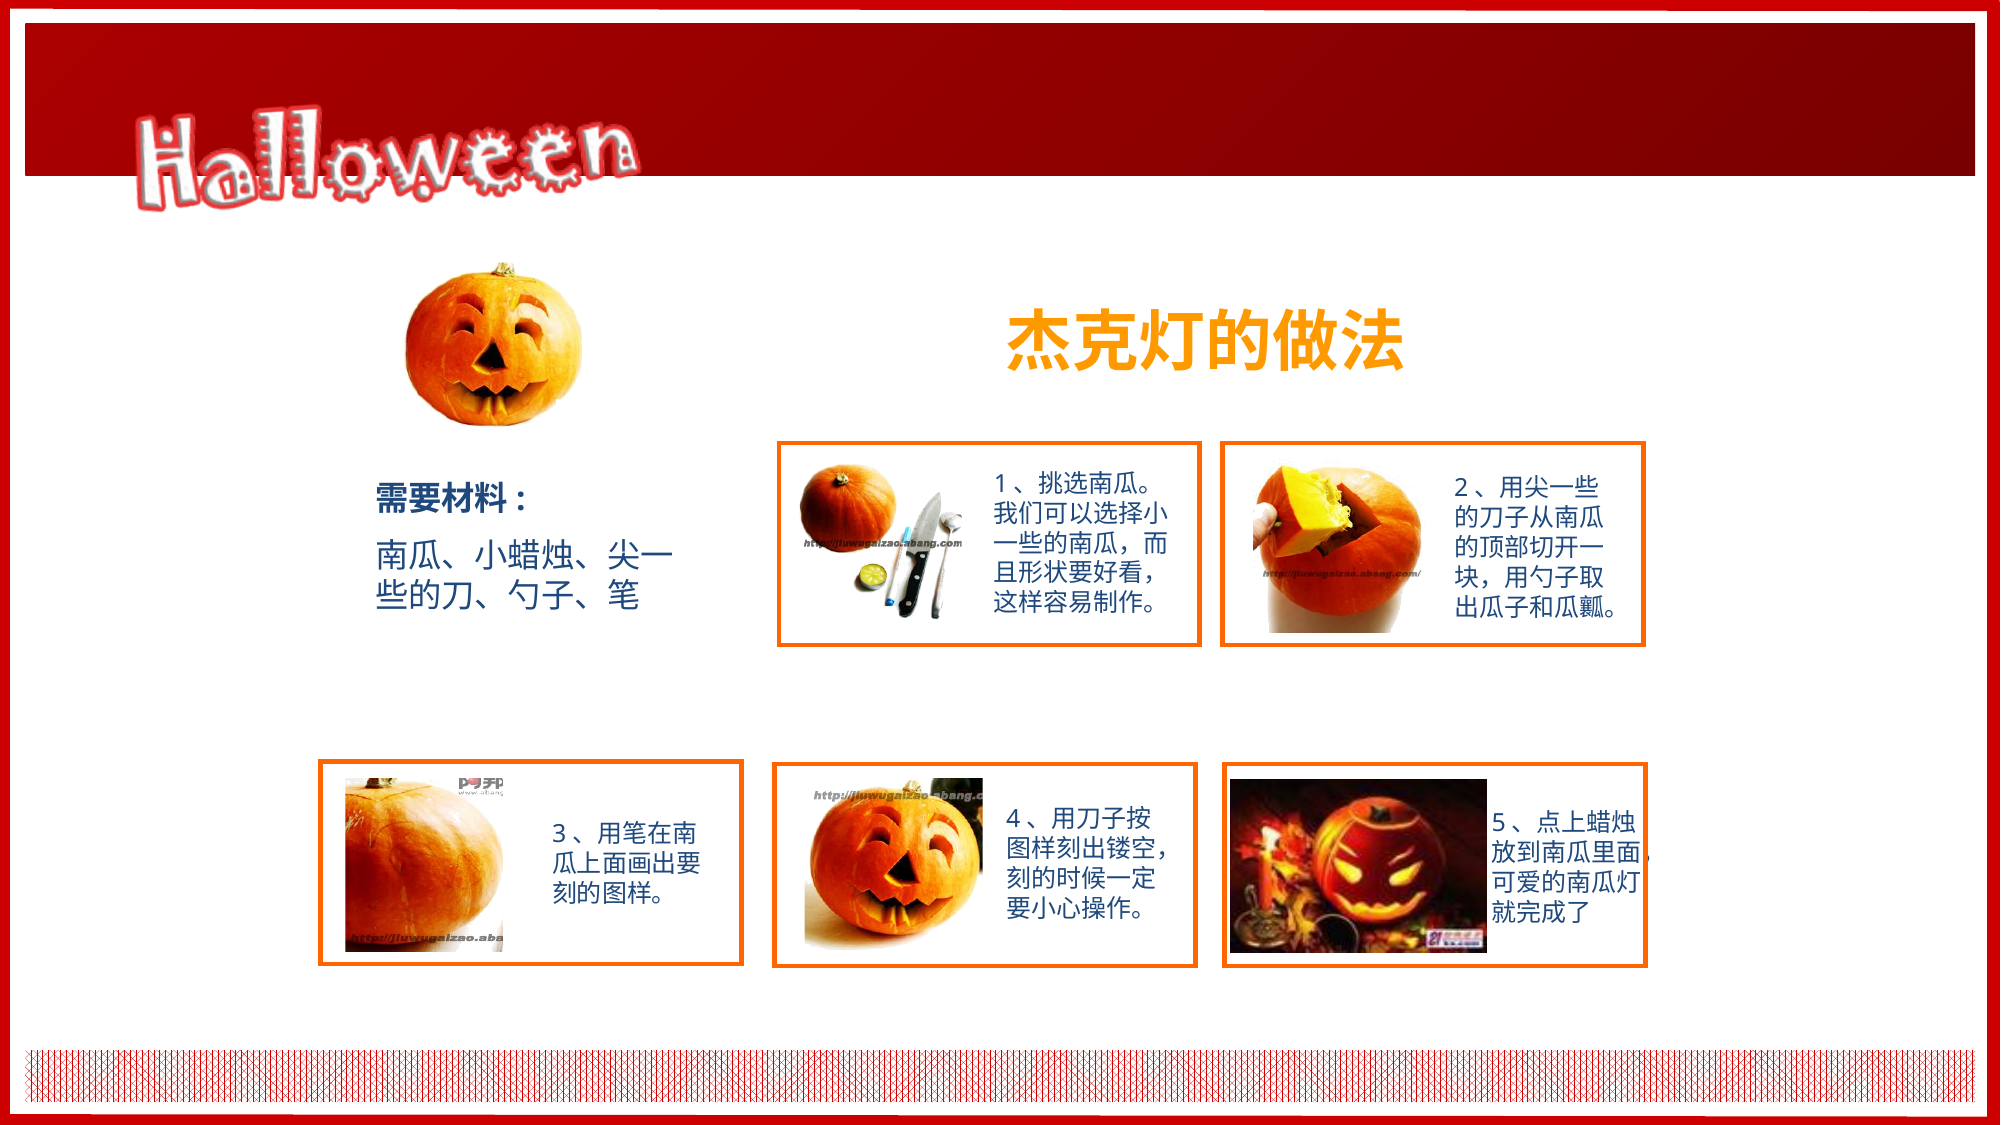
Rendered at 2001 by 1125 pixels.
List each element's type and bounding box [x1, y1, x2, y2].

text_box [0, 0, 2000, 1125]
